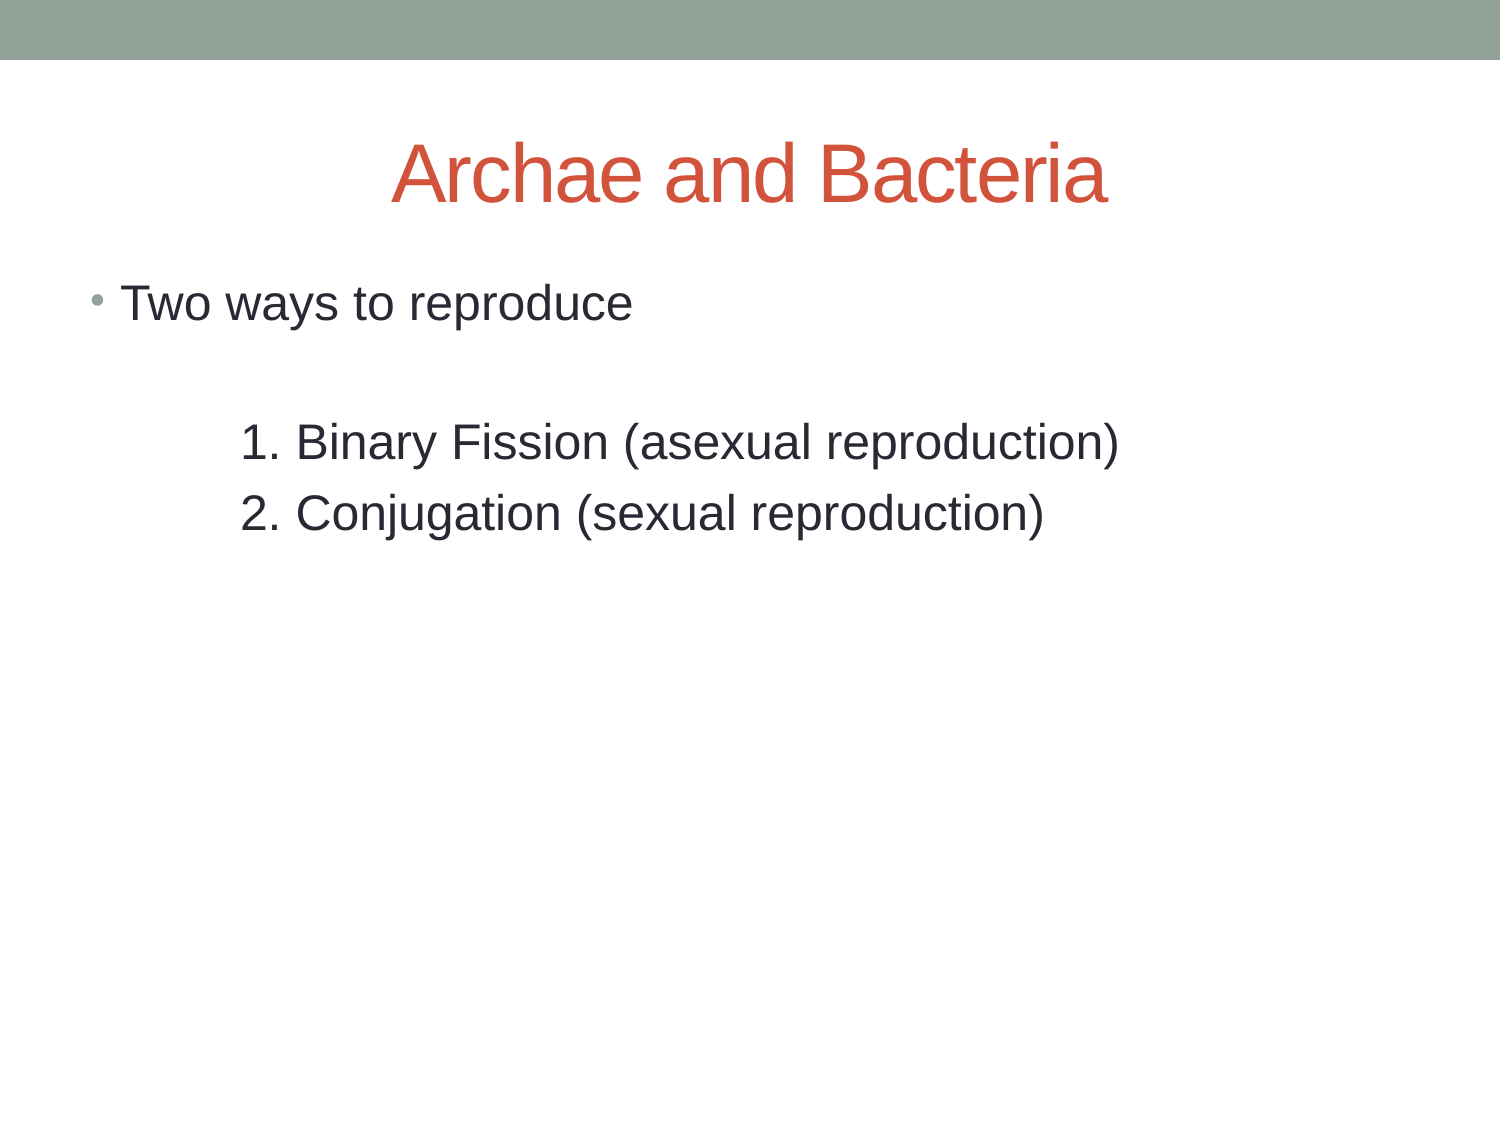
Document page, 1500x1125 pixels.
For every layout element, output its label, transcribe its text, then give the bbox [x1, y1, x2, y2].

title Archae and Bacteria [75, 87, 1425, 250]
list Two ways to reproduce 1. Binary Fission (asexual reproduction) 2. Conjugation (sexual reproduction) [75, 262, 1425, 1063]
